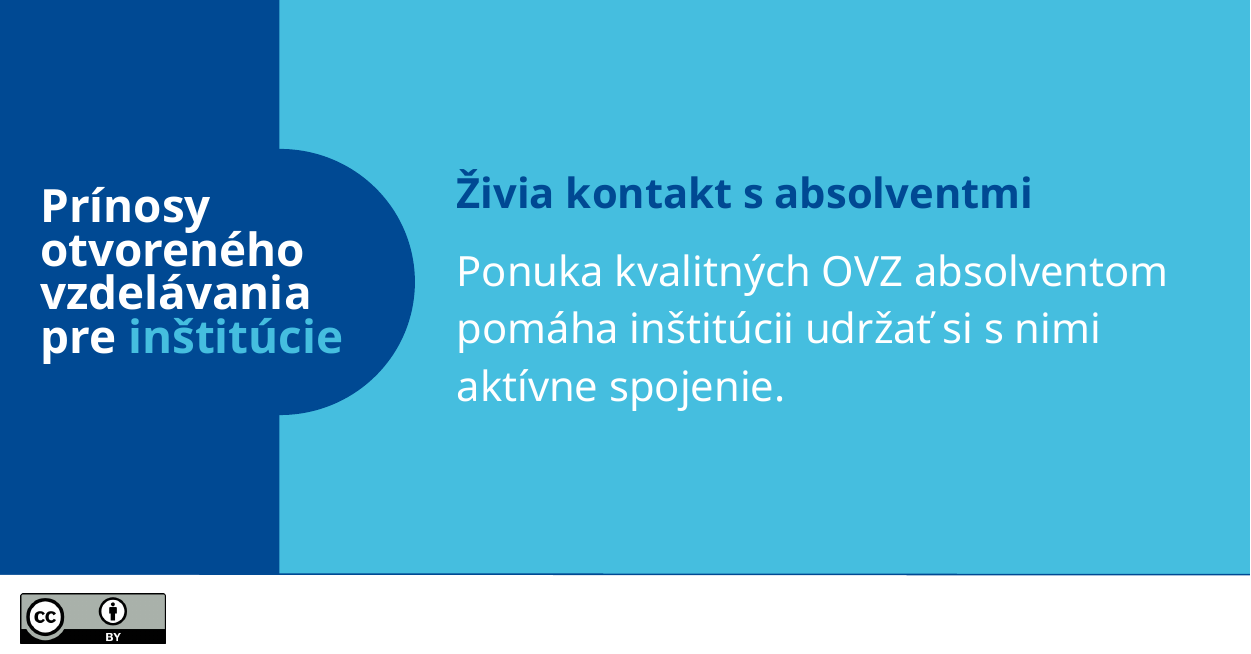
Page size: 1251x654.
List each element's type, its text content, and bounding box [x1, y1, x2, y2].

picture [20, 592, 166, 645]
text_box [0, 0, 280, 573]
text_box Prínosy otvoreného vzdelávania pre inštitúcie [25, 171, 409, 378]
text_box [187, 378, 374, 416]
text_box [0, 582, 1250, 654]
text_box [409, 242, 415, 322]
text_box Živia kontakt s absolventmi Ponuka kvalitných OVZ absolventom pomáha inštitúcii udržať si s nimi aktívne spojenie. [441, 143, 1192, 425]
text_box [206, 148, 355, 171]
